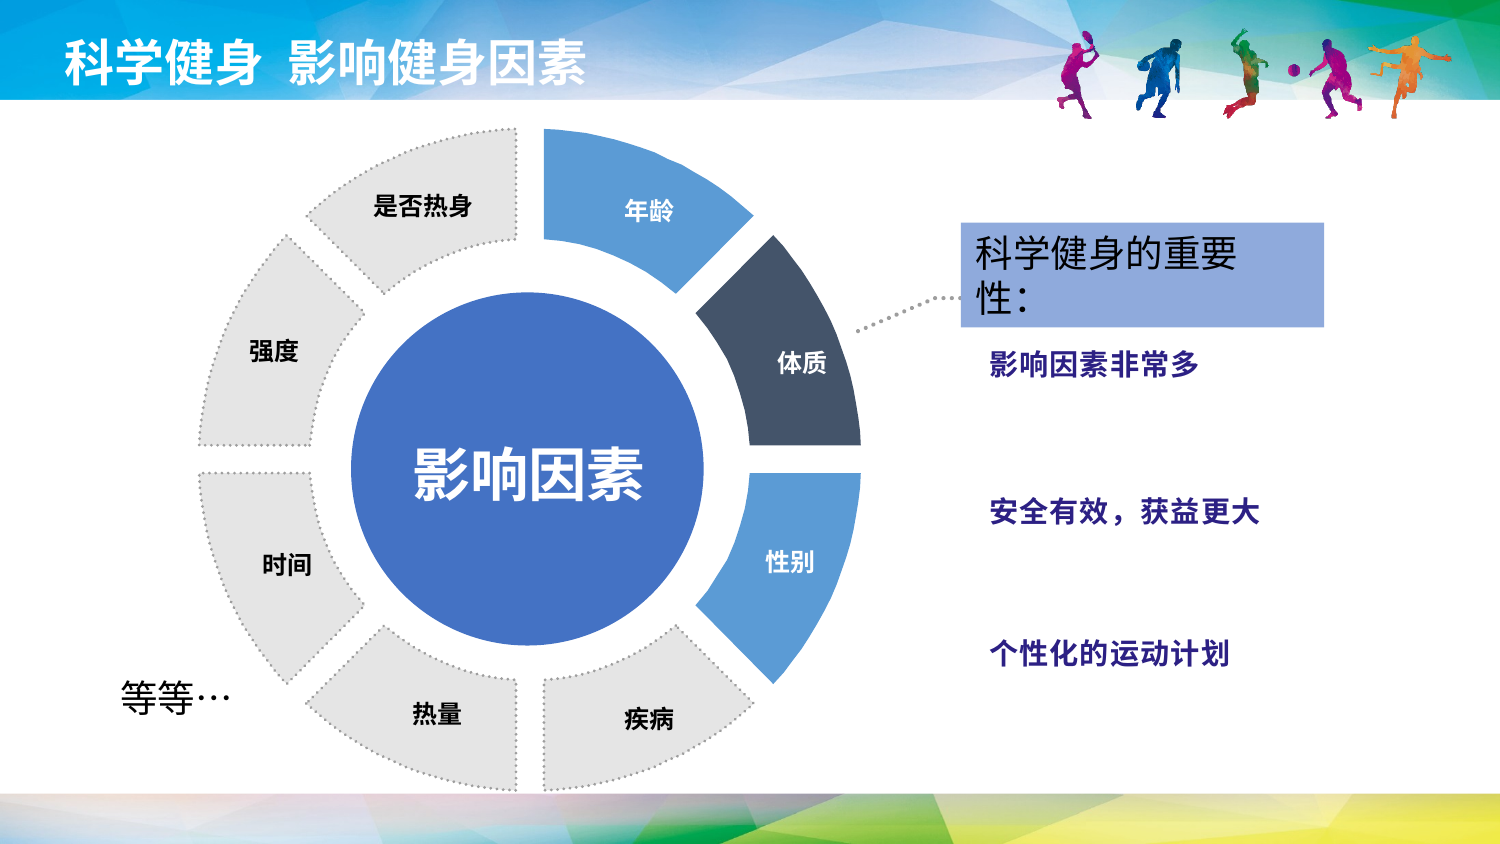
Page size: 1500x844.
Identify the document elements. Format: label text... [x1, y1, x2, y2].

text_box 等等… [105, 667, 199, 728]
text_box [861, 298, 960, 331]
text_box 安全有效，获益更大 [974, 486, 1306, 537]
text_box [199, 128, 861, 791]
text_box 影响因素非常多 [974, 338, 1306, 389]
text_box 个性化的运动计划 [974, 628, 1306, 678]
picture [317, 0, 1500, 119]
text_box 科学健身的重要性： [960, 222, 1325, 328]
picture [0, 794, 1500, 844]
text_box 科学健身 影响健身因素 [50, 24, 603, 99]
